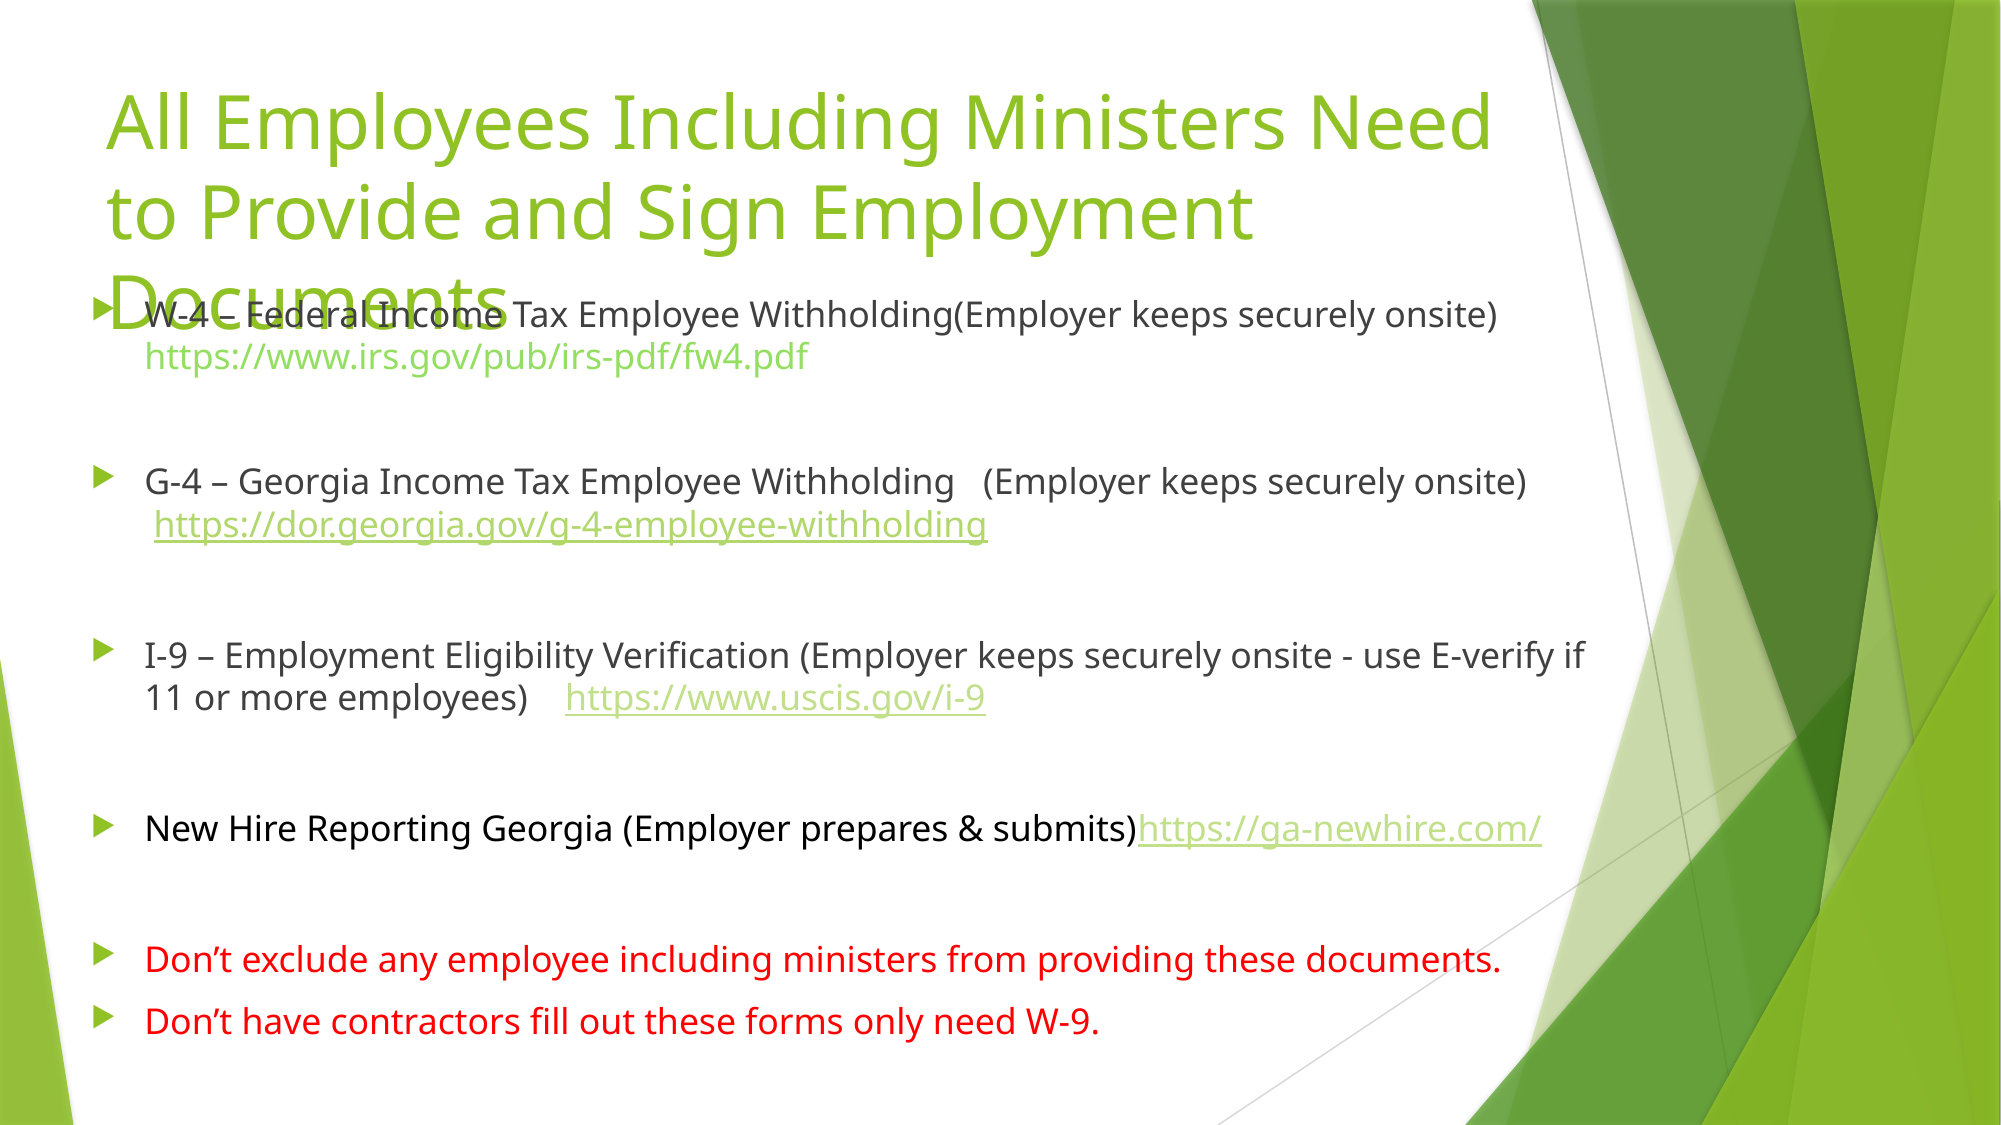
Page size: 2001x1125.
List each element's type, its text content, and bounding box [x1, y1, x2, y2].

title All Employees Including Ministers Need to Provide and Sign Employment Documents [91, 67, 1536, 283]
list W-4 – Federal Income Tax Employee Withholding(Employer keeps securely onsite) https://www.irs.gov/pub/irs-pdf/fw4.pdf G-4 – Georgia Income Tax Employee Withholding (Employer keeps securely onsite) https://dor.georgia.gov/g-4-employee-withholding I-9 – Employment Eligibility Verification (Employer keeps securely onsite - use E-verify if 11 or more employees) https://www.uscis.gov/i-9 New Hire Reporting Georgia (Employer prepares & submits)https://ga-newhire.com/ Don’t exclude any employee including ministers from providing these documents. Don’t have contractors fill out these forms only need W-9. [75, 283, 1615, 1059]
